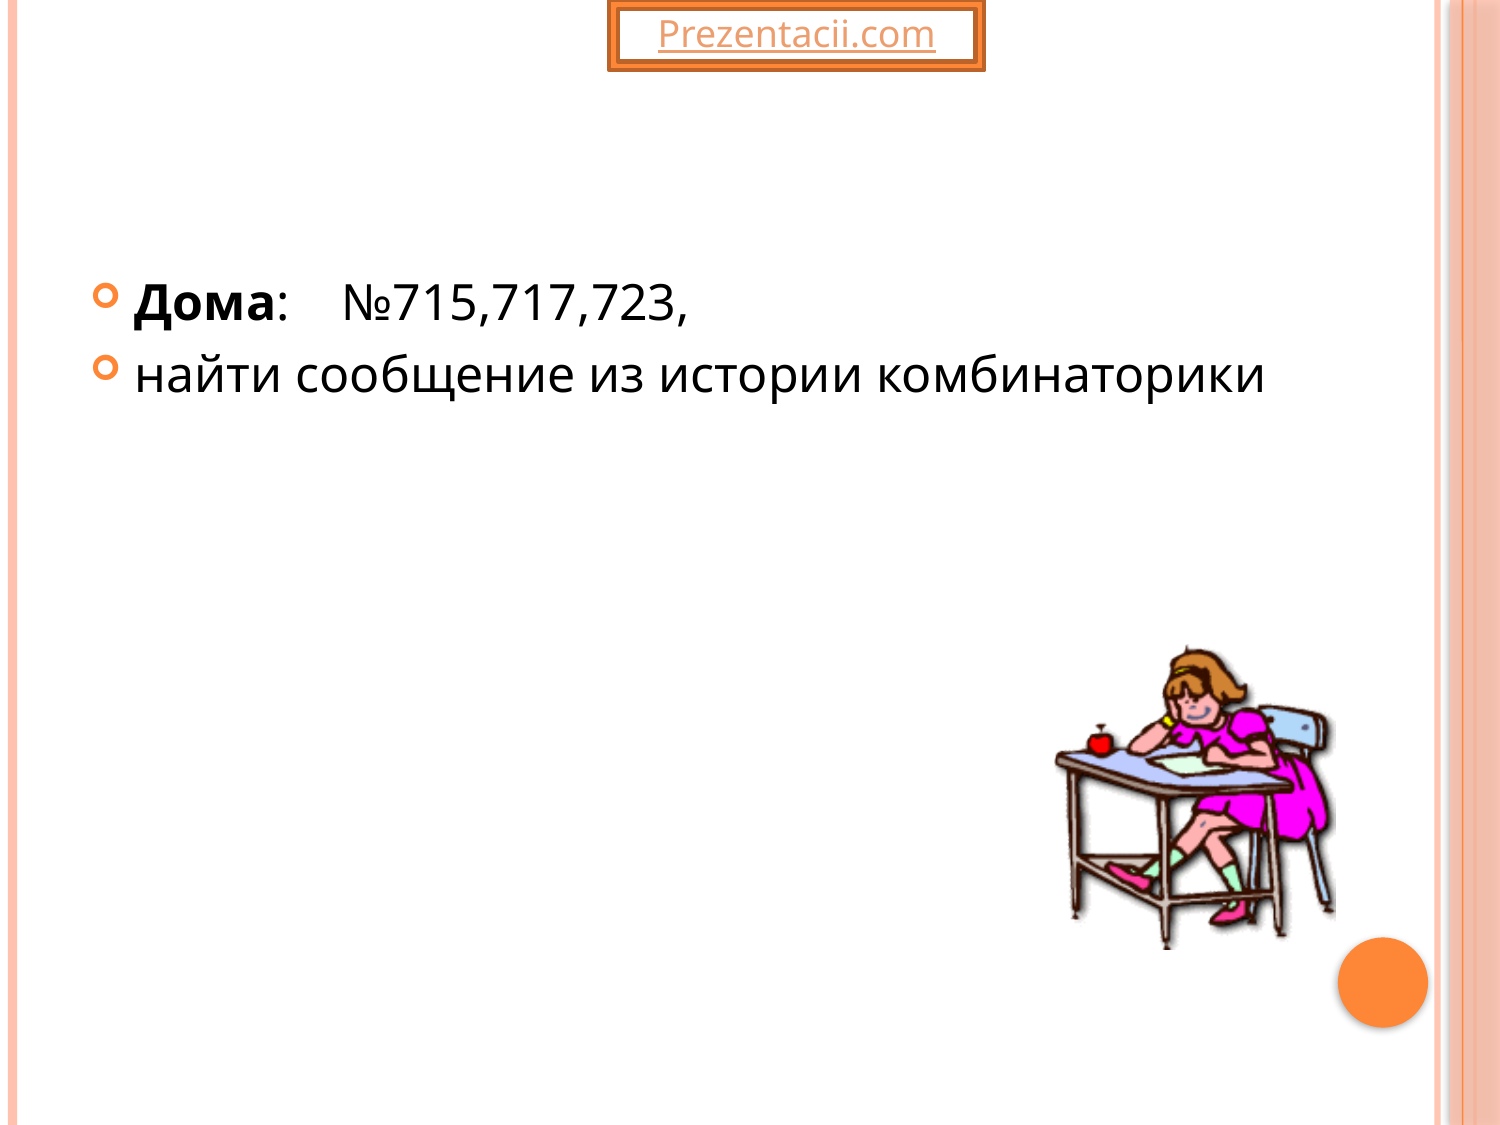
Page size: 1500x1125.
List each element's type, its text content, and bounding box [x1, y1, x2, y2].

text_box Prezentacii.com [607, 0, 986, 72]
list Дома: №715,717,723, найти сообщение из истории комбинаторики [74, 262, 1301, 1063]
picture [1054, 643, 1337, 951]
